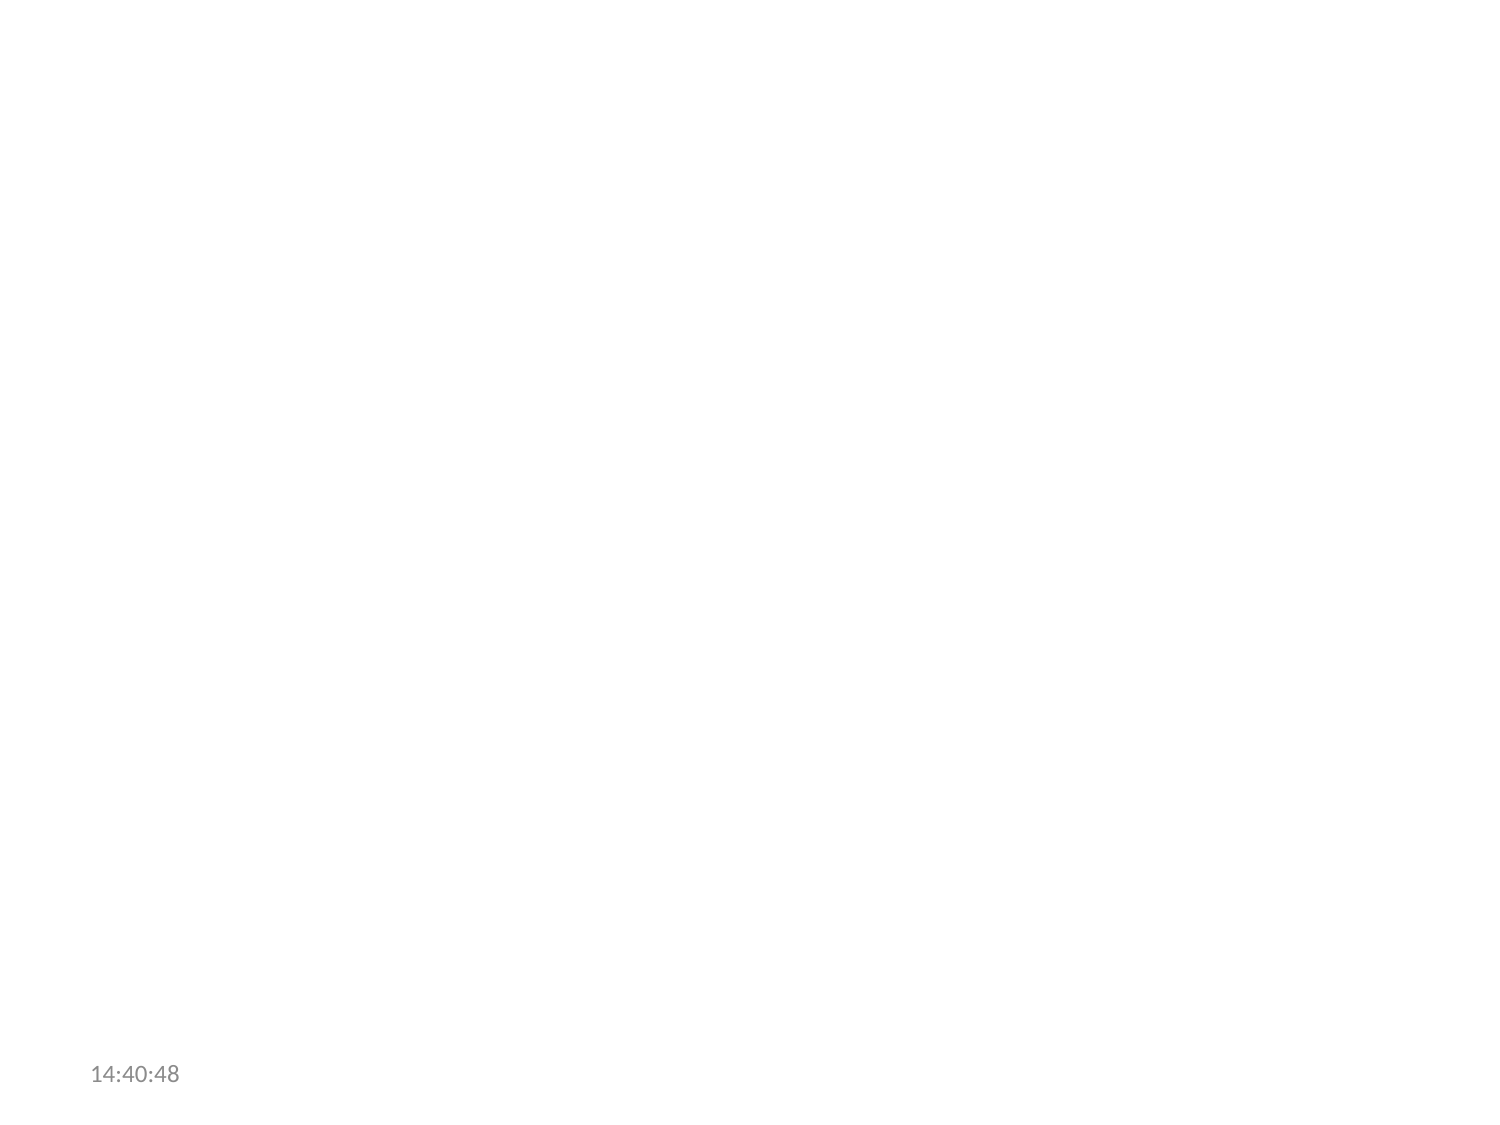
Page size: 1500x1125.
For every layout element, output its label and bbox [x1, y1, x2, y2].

slide_number [75, 1042, 425, 1103]
